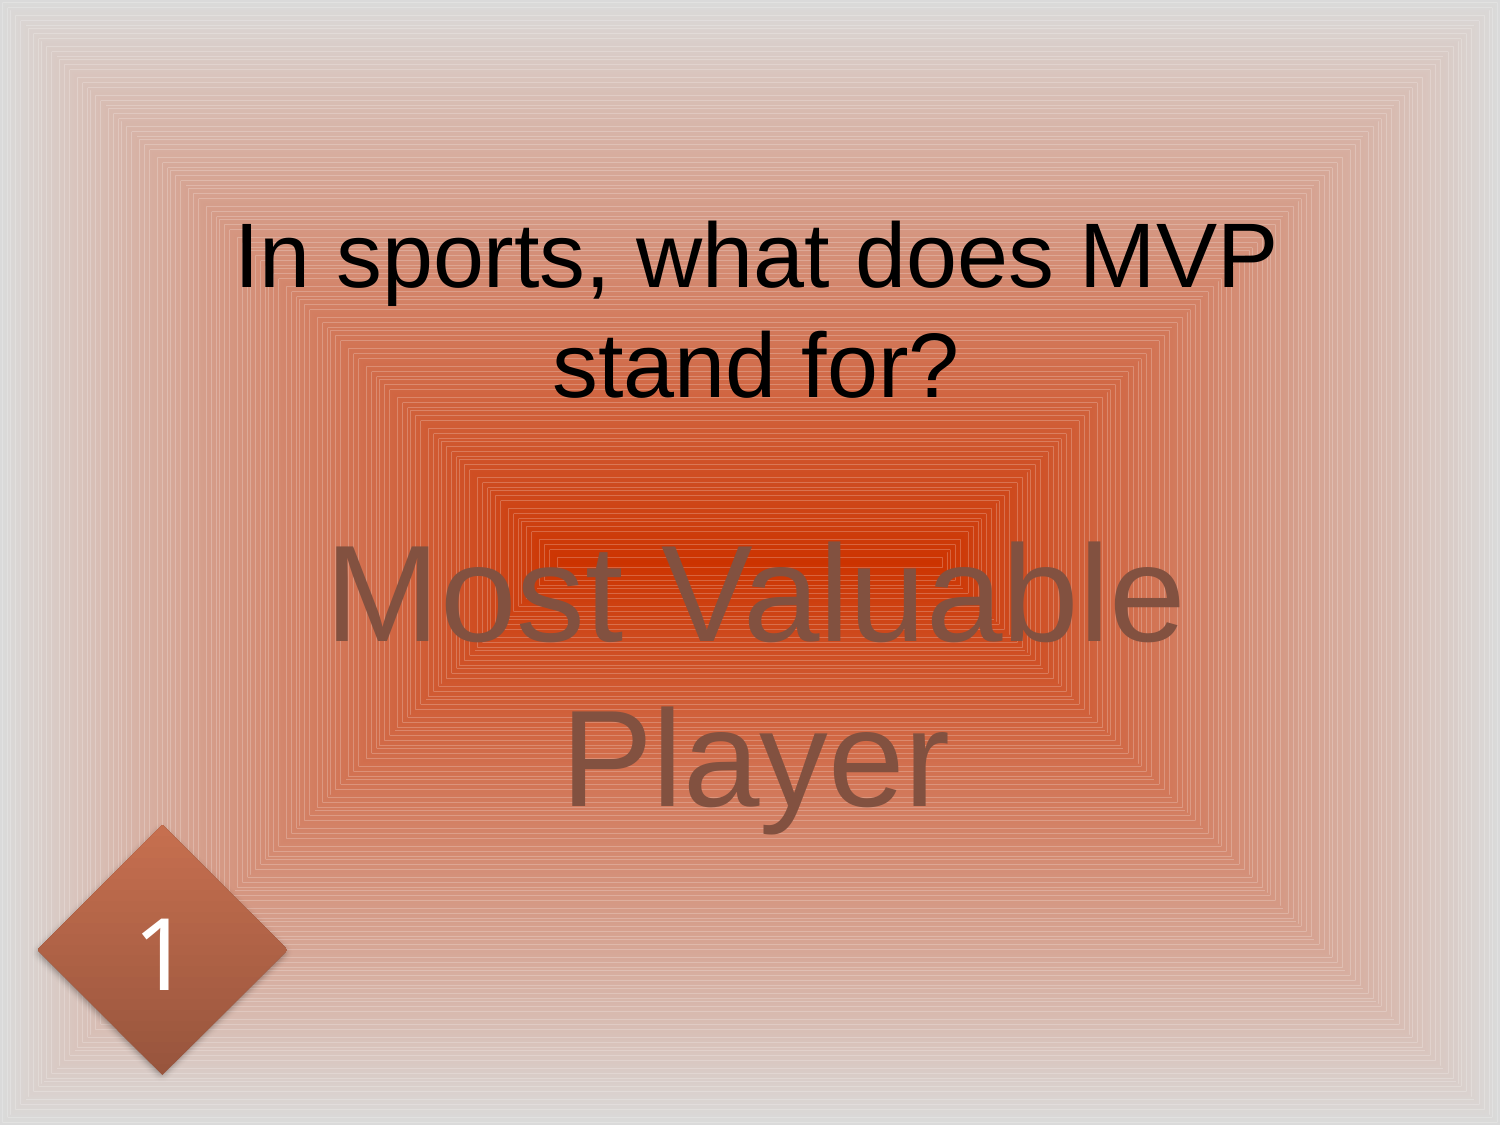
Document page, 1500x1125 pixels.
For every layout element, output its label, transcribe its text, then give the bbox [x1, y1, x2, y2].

text_box 1 [37, 838, 288, 1075]
text_box Most Valuable Player [112, 500, 1400, 838]
title In sports, what does MVP stand for? [112, 137, 1401, 476]
